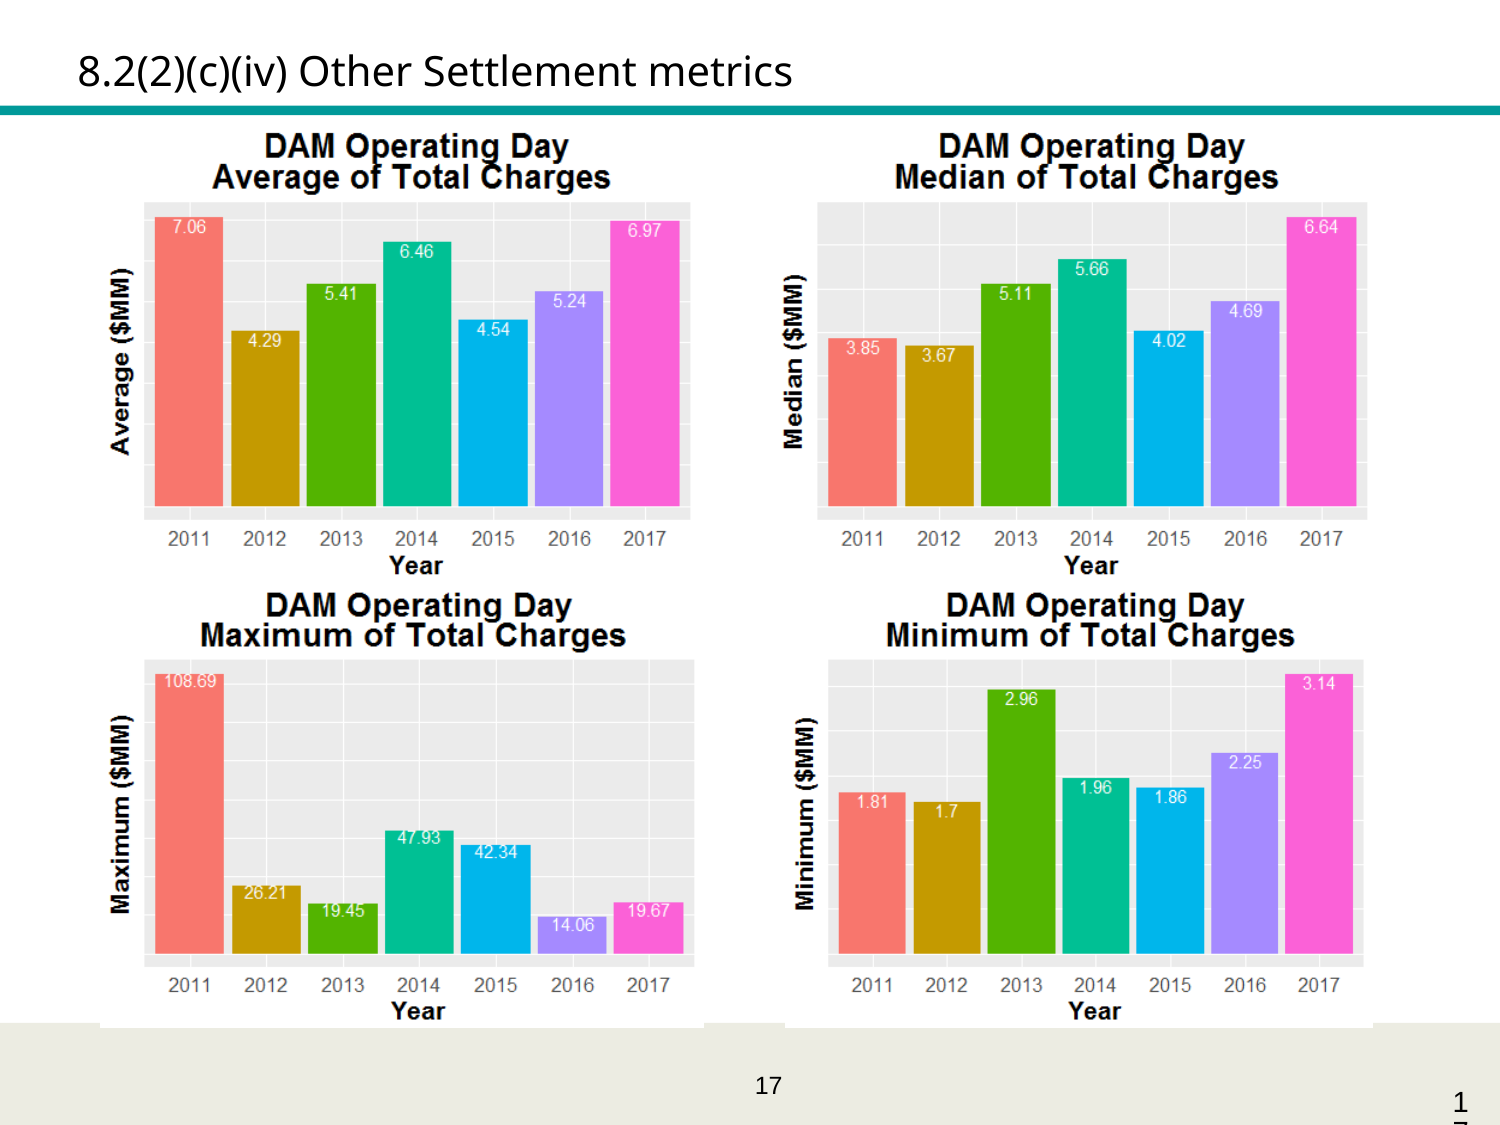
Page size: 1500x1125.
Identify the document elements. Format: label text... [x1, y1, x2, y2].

picture [100, 121, 704, 1028]
title 8.2(2)(c)(iv) Other Settlement metrics [62, 40, 1450, 100]
slide_number 17 [1437, 1076, 1476, 1112]
picture [772, 121, 1377, 1028]
